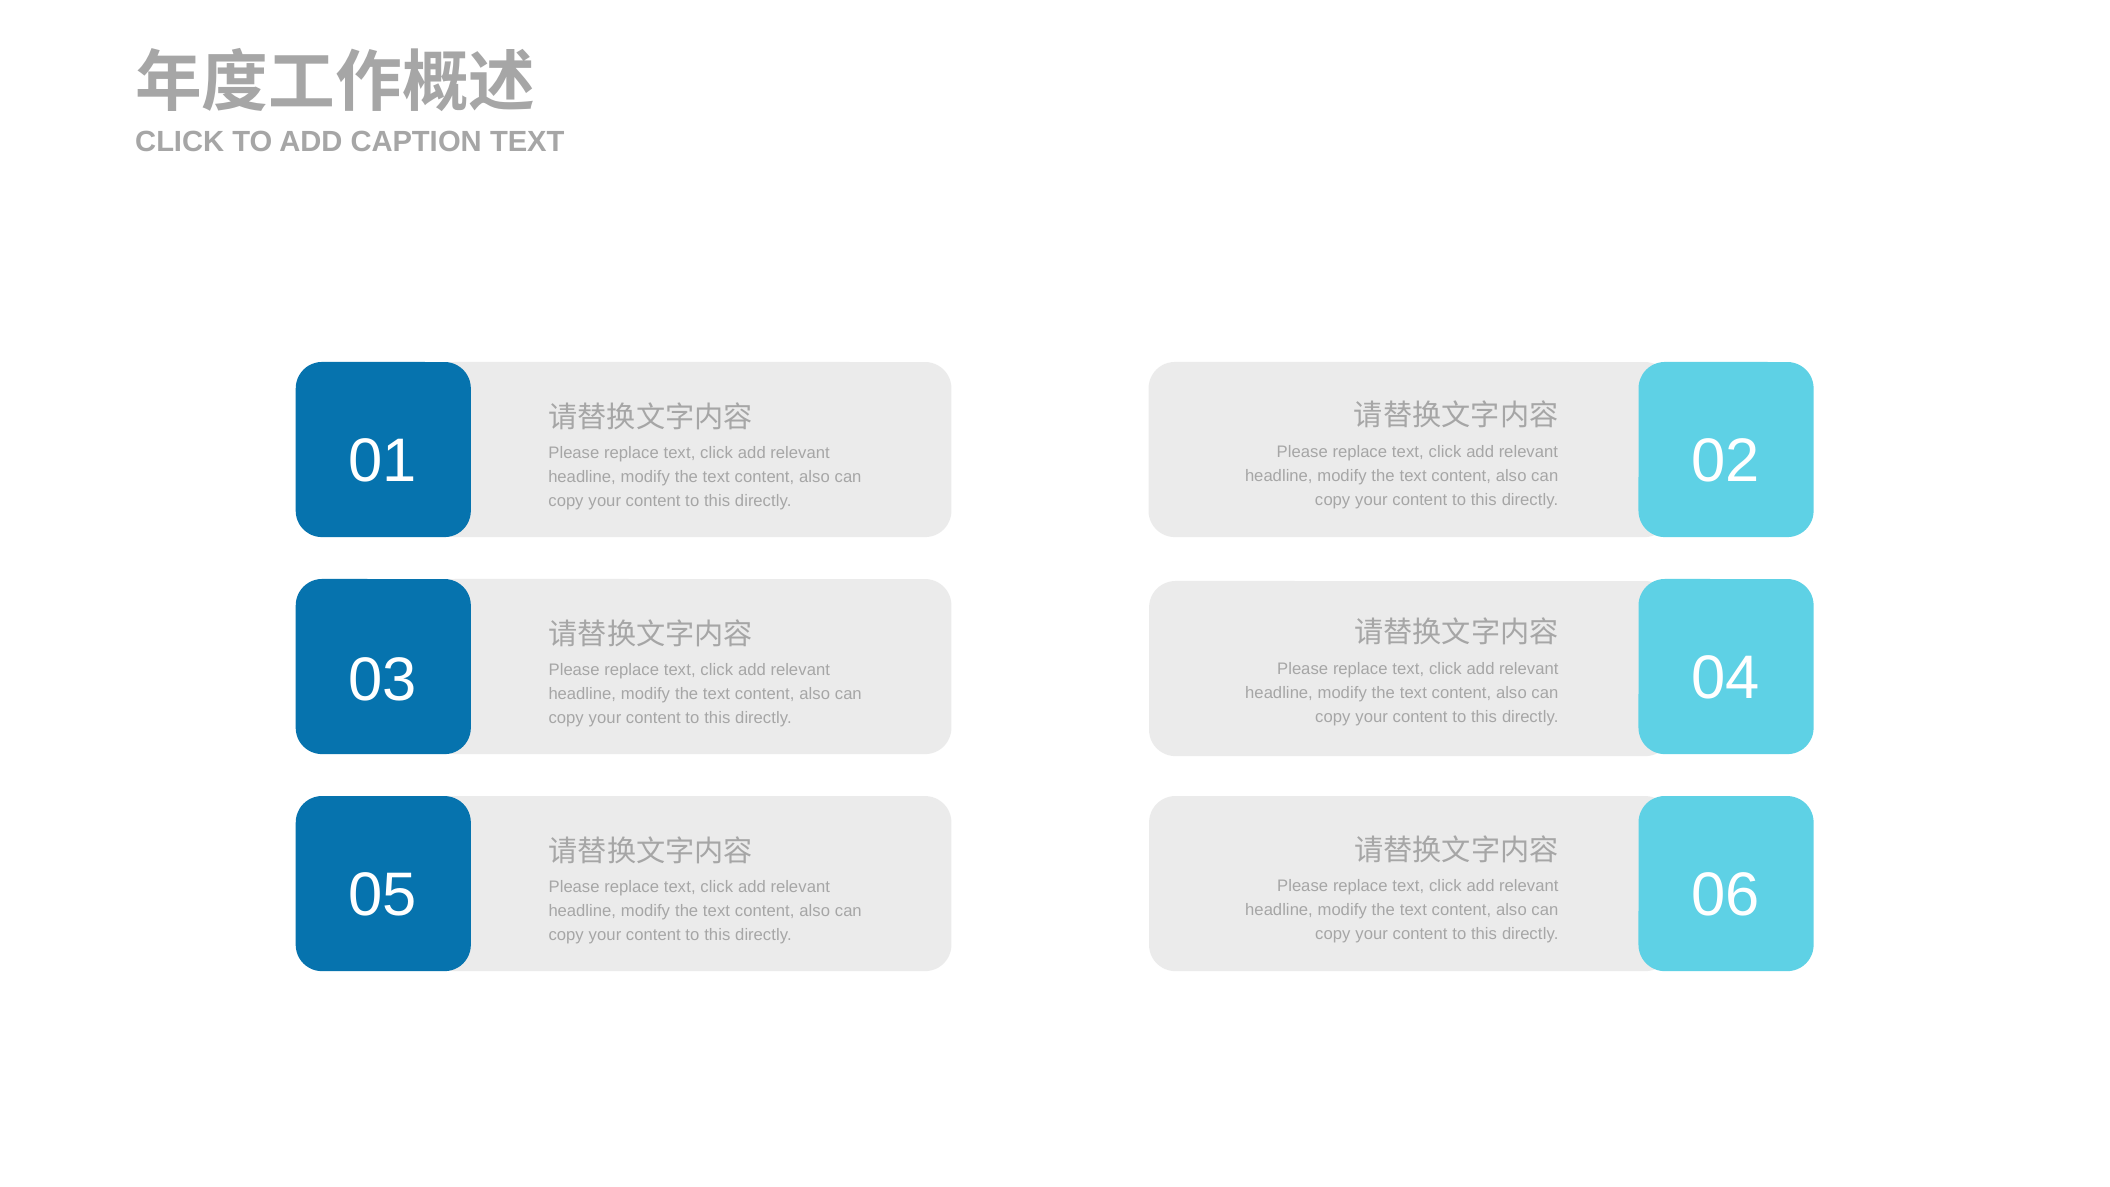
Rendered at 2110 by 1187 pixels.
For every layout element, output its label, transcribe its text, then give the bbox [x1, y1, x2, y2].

text_box CLICK TO ADD CAPTION TEXT [135, 122, 596, 158]
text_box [295, 361, 1814, 972]
text_box 年度工作概述 [135, 38, 596, 119]
